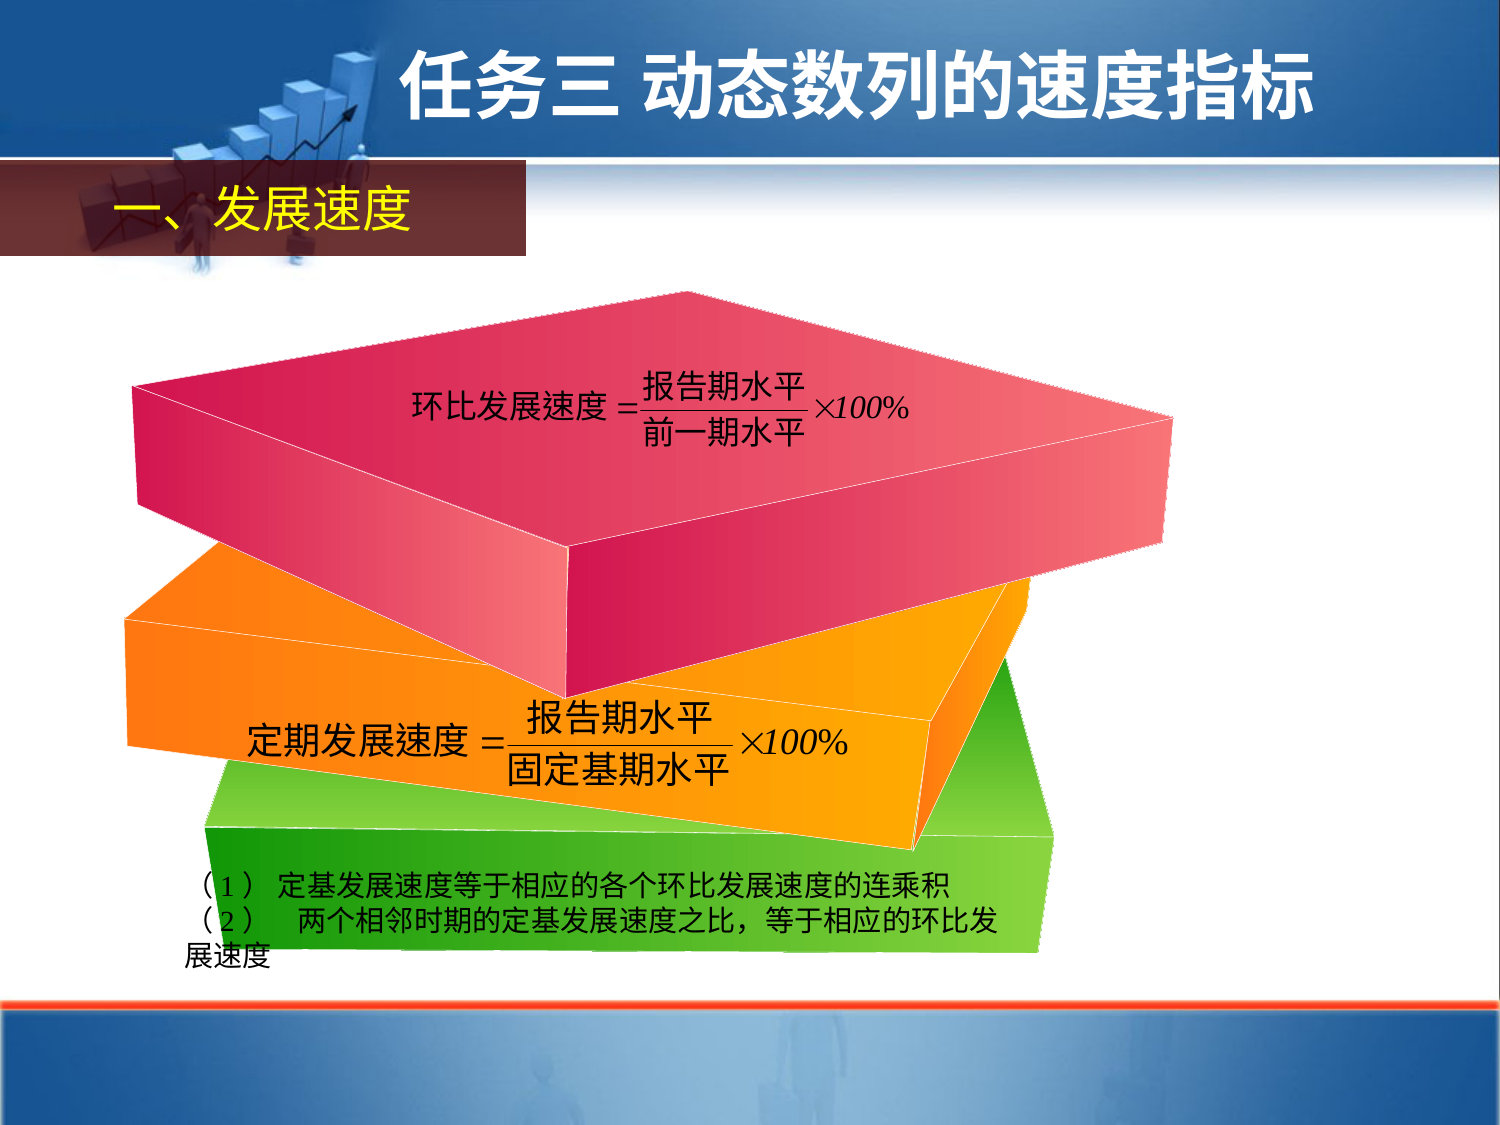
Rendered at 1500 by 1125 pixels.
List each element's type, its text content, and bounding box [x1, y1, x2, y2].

text_box 任务三 动态数列的速度指标 [383, 30, 1500, 136]
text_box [407, 363, 916, 455]
picture [0, 0, 1500, 1125]
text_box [123, 290, 1176, 954]
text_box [241, 692, 857, 796]
text_box 一、发展速度 [0, 160, 526, 256]
